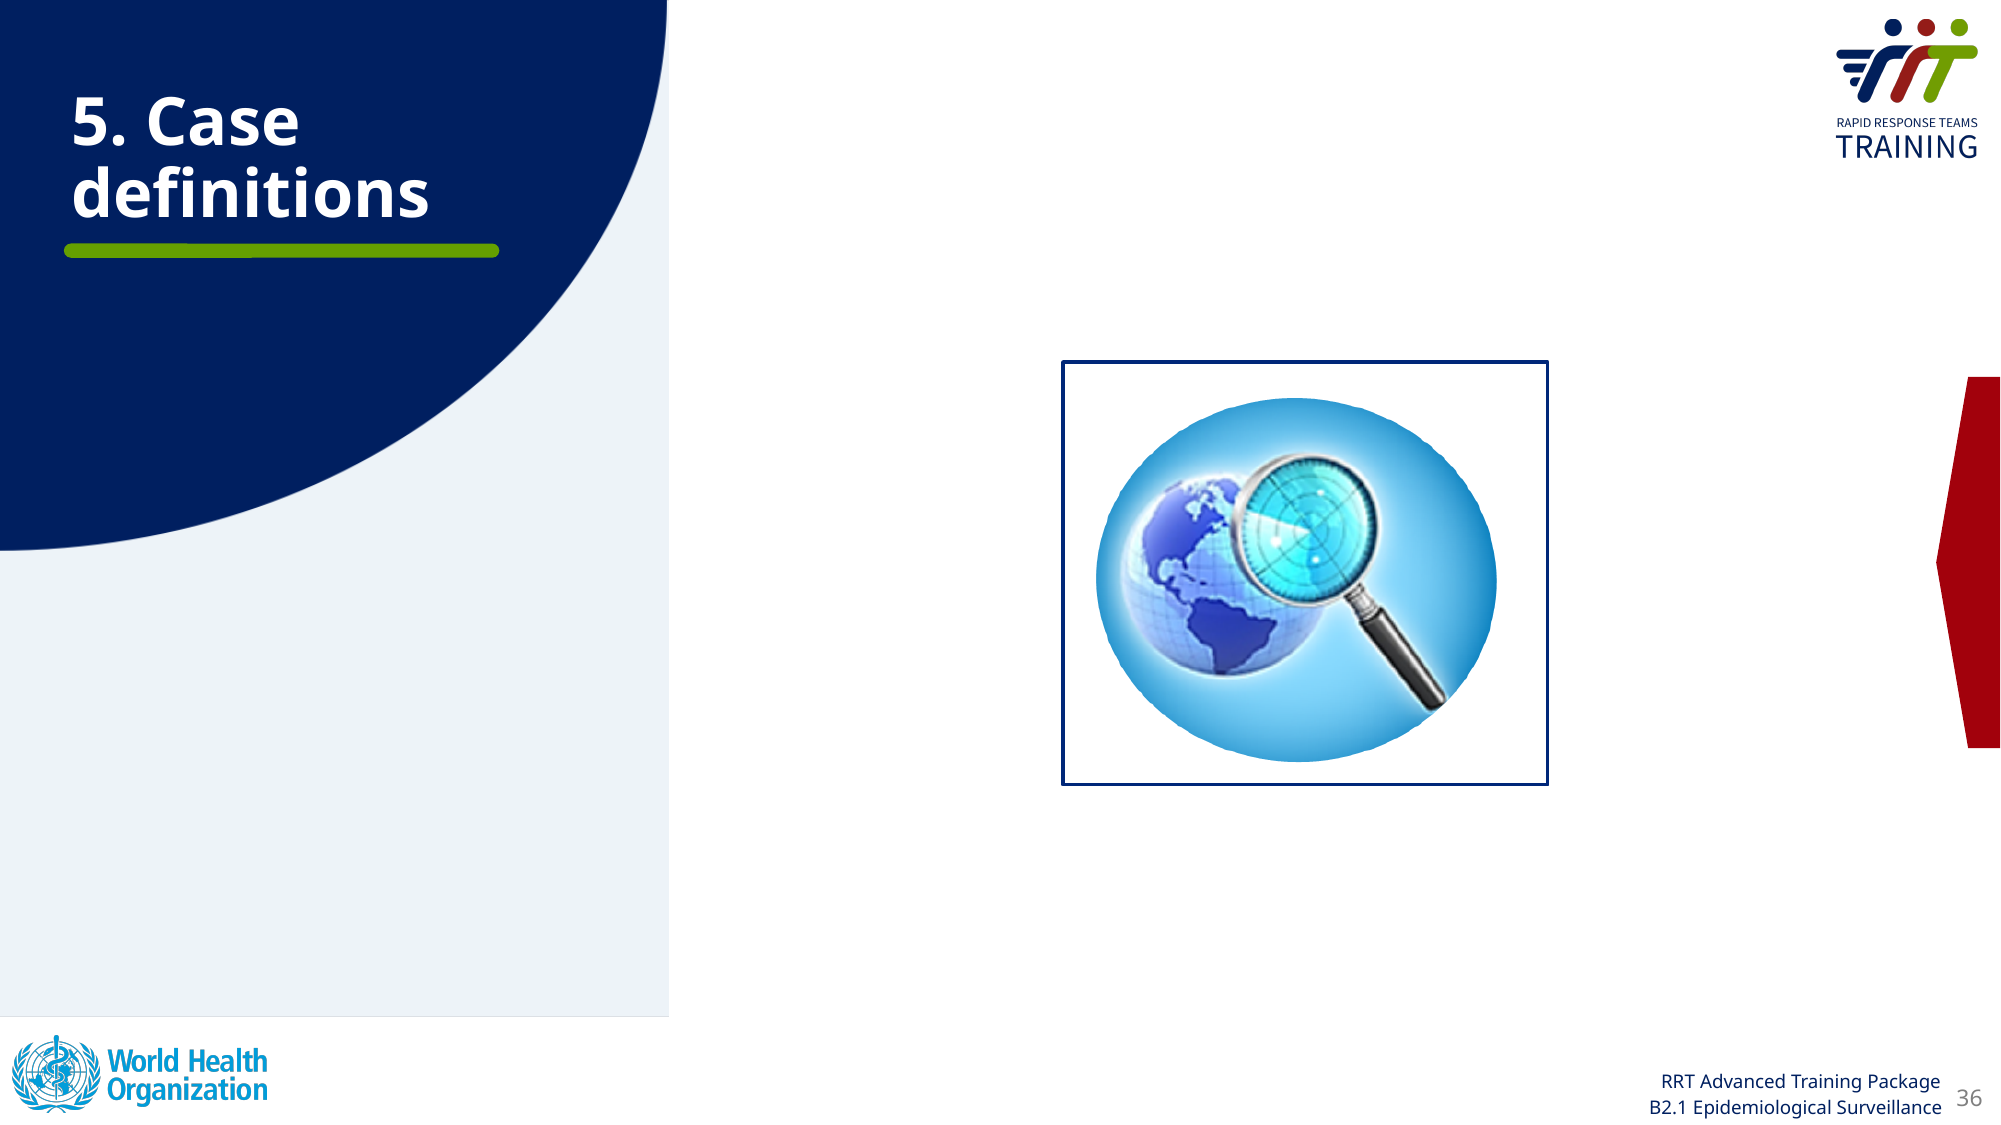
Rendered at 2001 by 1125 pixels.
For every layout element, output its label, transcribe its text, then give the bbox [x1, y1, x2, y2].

picture [1060, 360, 1549, 786]
picture [1835, 19, 1978, 167]
picture [58, 1050, 64, 1058]
title 5. Case definitions [63, 79, 600, 167]
picture [0, 0, 669, 1018]
picture [12, 1035, 267, 1113]
picture [12, 1083, 48, 1113]
